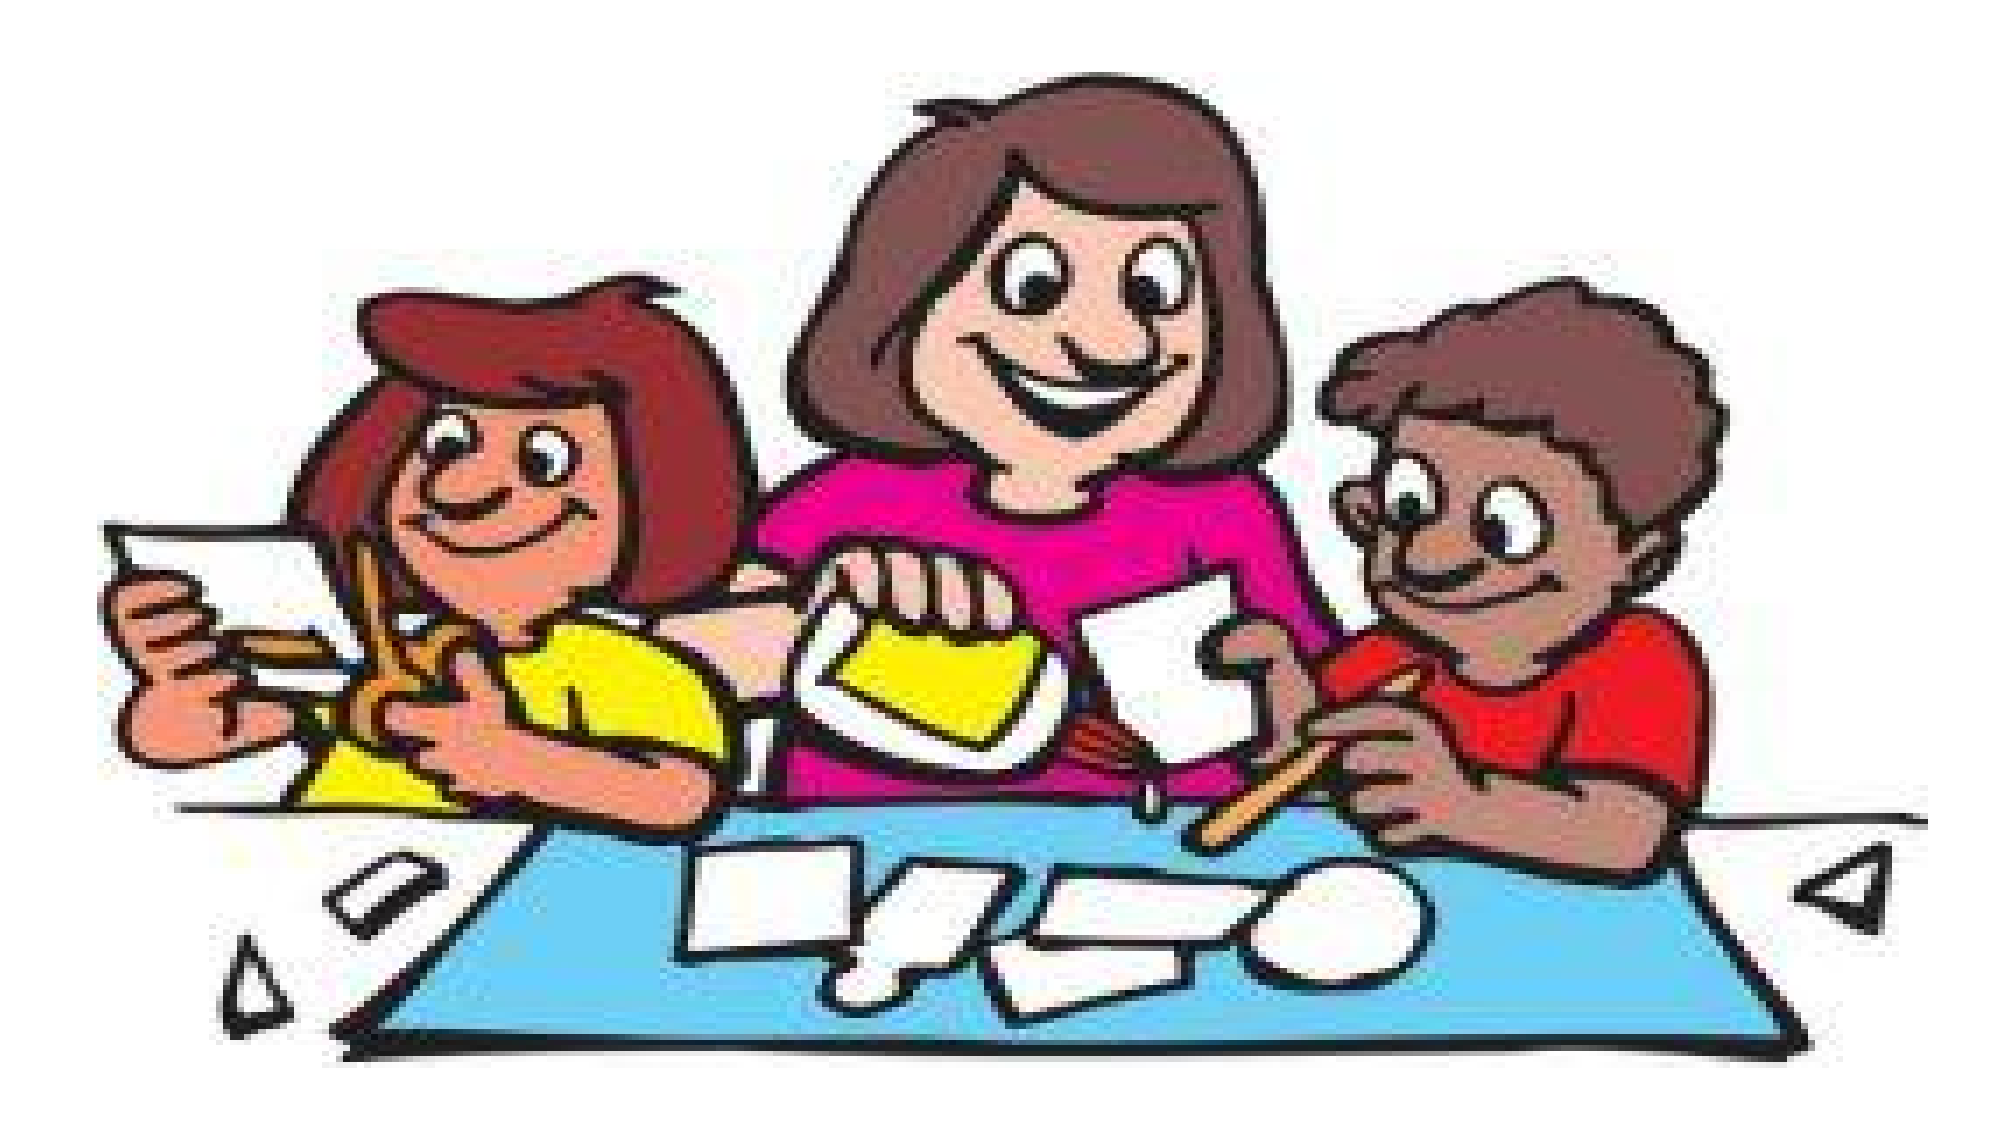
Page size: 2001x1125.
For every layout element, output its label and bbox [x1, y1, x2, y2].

picture [97, 72, 1928, 1068]
